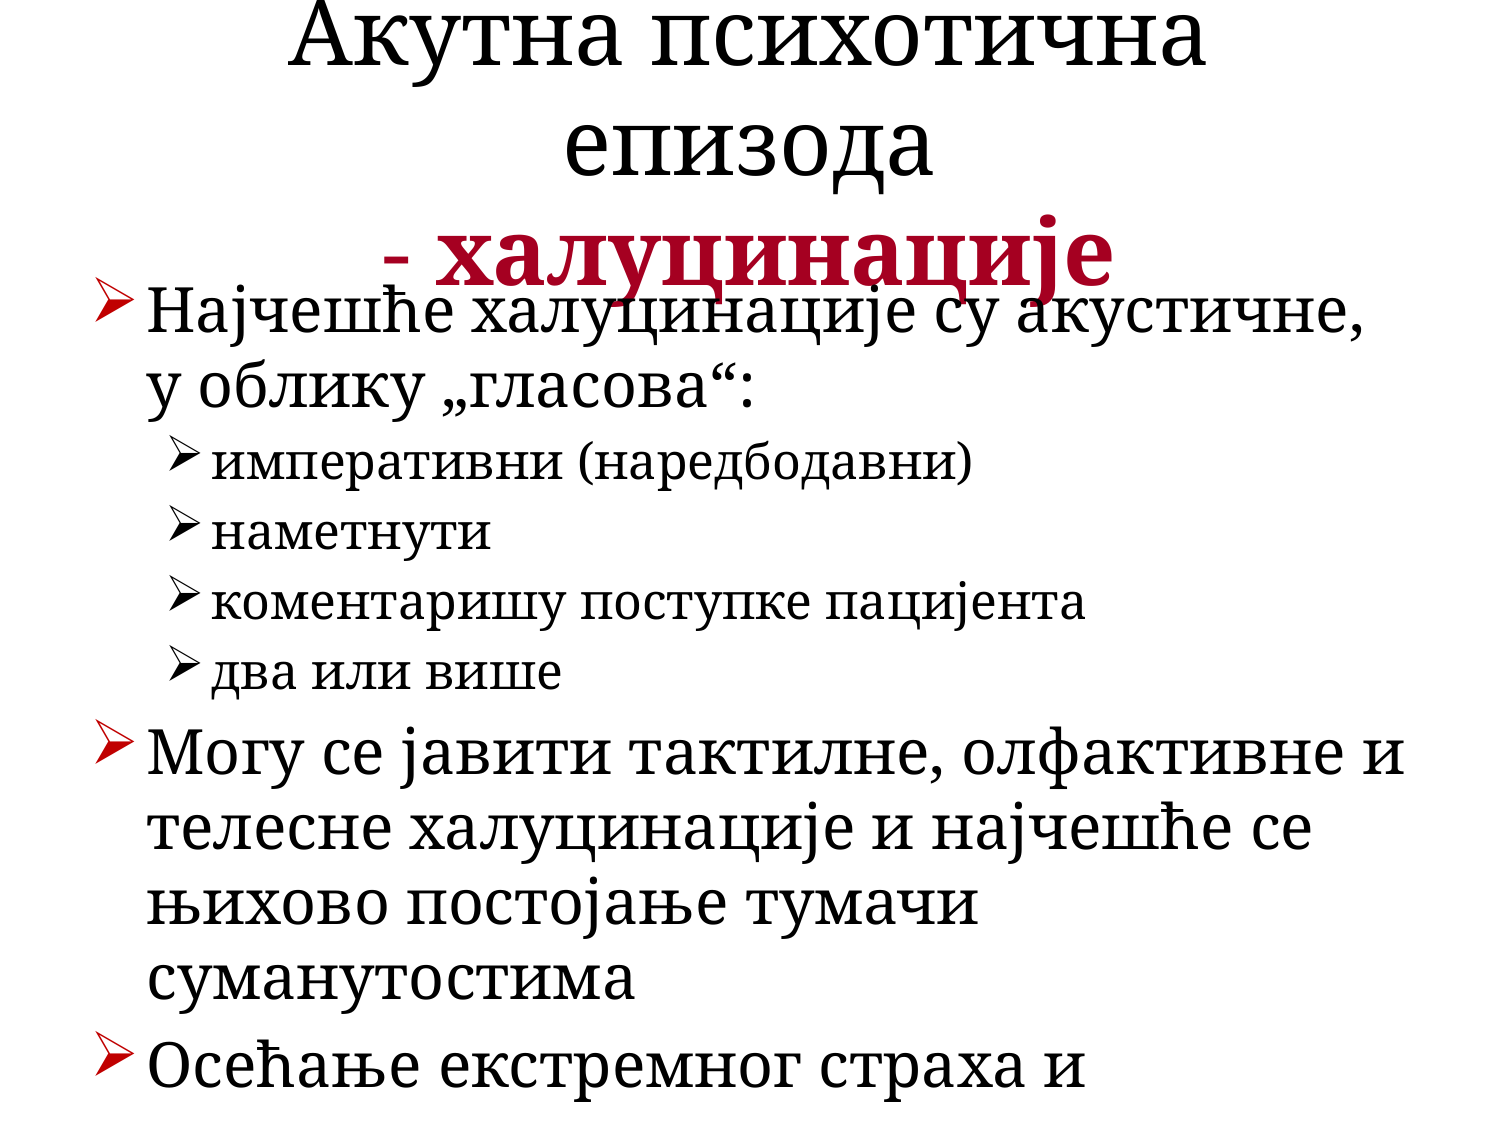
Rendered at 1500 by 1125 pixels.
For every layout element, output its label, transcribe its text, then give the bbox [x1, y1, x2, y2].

list Најчешће халуцинације су акустичне, у облику „гласова“: императивни (наредбодавни) наметнути коментаришу поступке пацијента два или више Могу се јавити тактилне, олфактивне и телесне халуцинације и најчешће се њихово постојање тумачи суманутостима Осећање екстремног страха и анксиозности [74, 262, 1426, 1006]
title Акутна психотична епизода - халуцинације [74, 44, 1426, 233]
